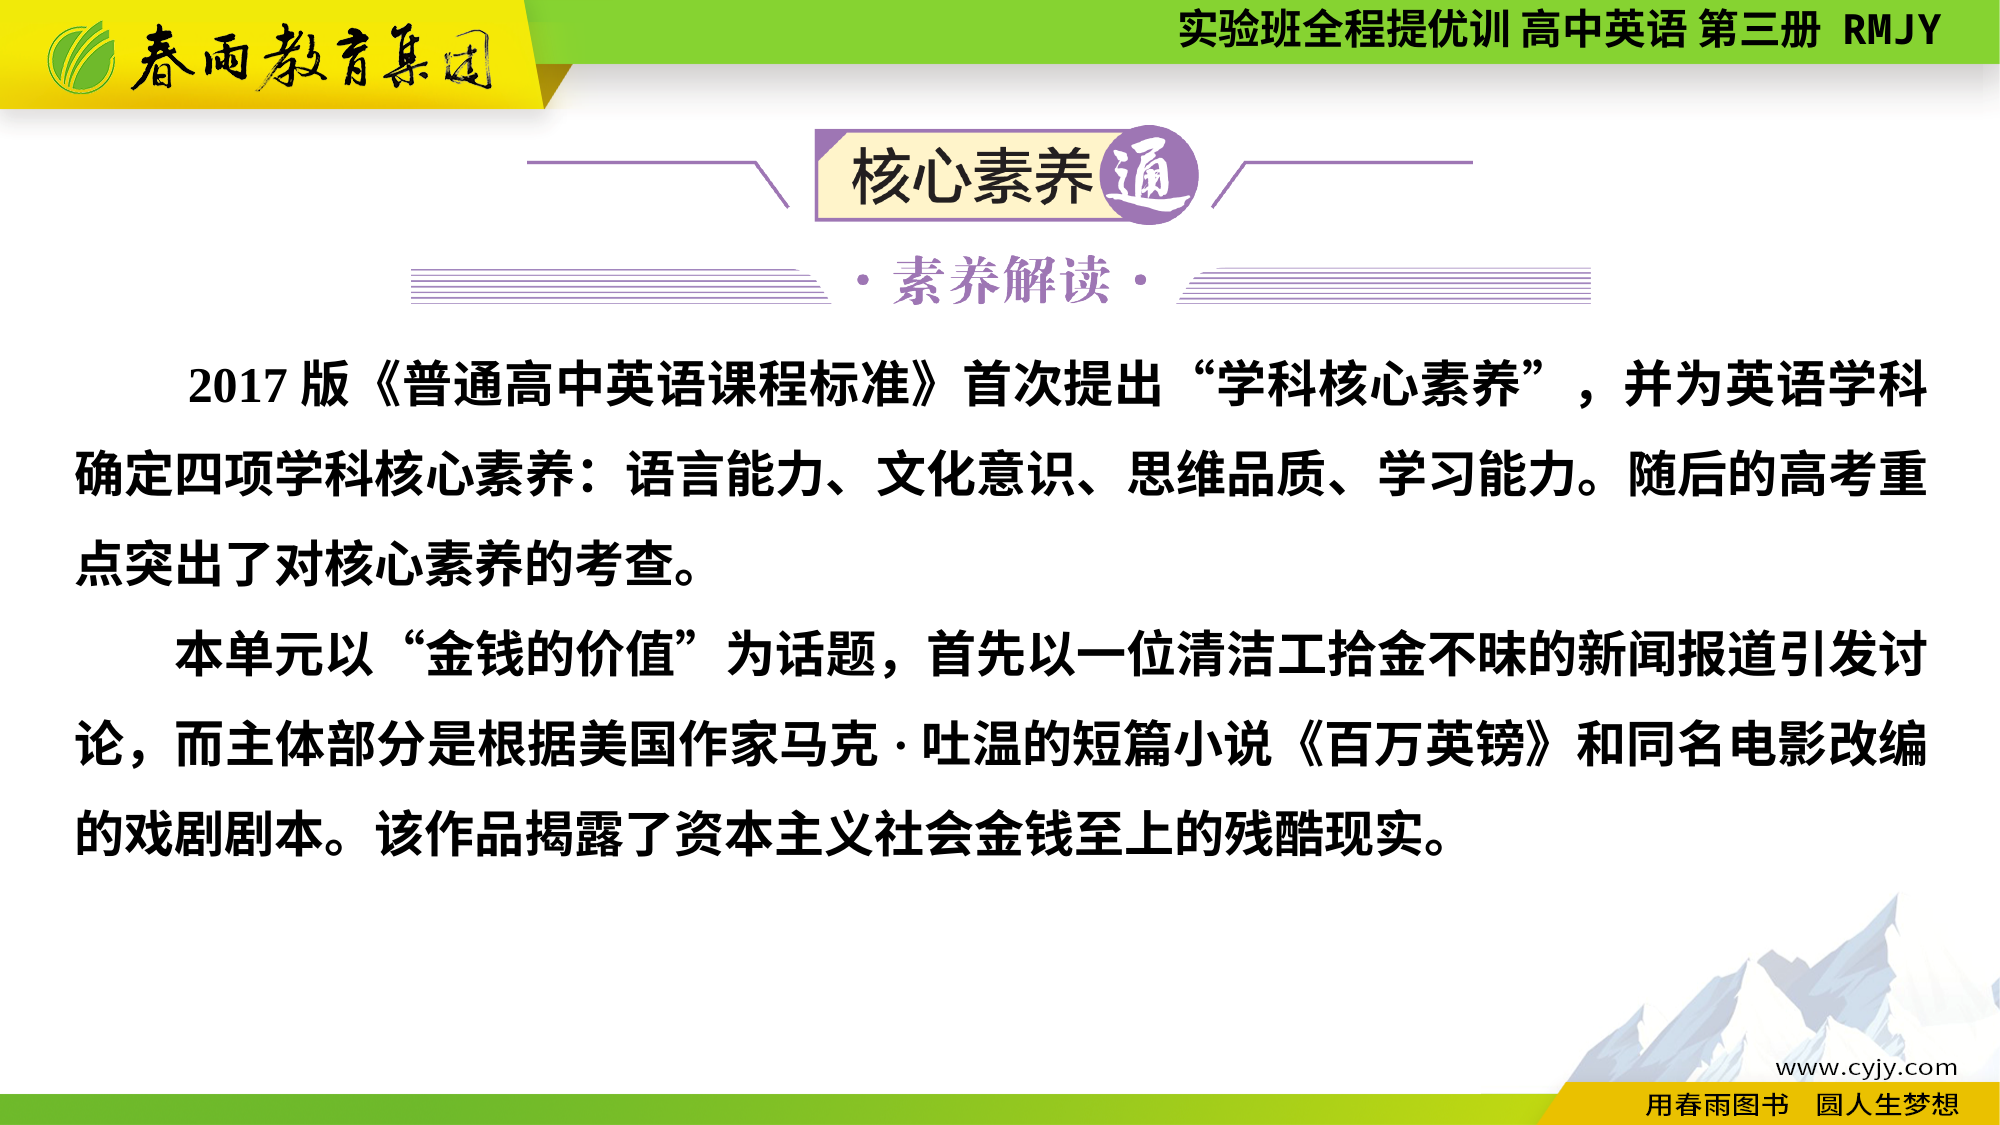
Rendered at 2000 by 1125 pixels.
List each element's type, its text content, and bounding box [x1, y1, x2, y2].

list 2017版《普通高中英语课程标准》首次提出“学科核心素养”，并为英语学科确定四项学科核心素养：语言能力、文化意识、思维品质、学习能力。随后的高考重点突出了对核心素养的考查。 本单元以“金钱的价值”为话题，首先以一位清洁工拾金不昧的新闻报道引发讨论，而主体部分是根据美国作家马克·吐温的短篇小说《百万英镑》和同名电影改编的戏剧剧本。该作品揭露了资本主义社会金钱至上的残酷现实。 [59, 314, 1944, 864]
picture [0, 0, 2000, 1125]
